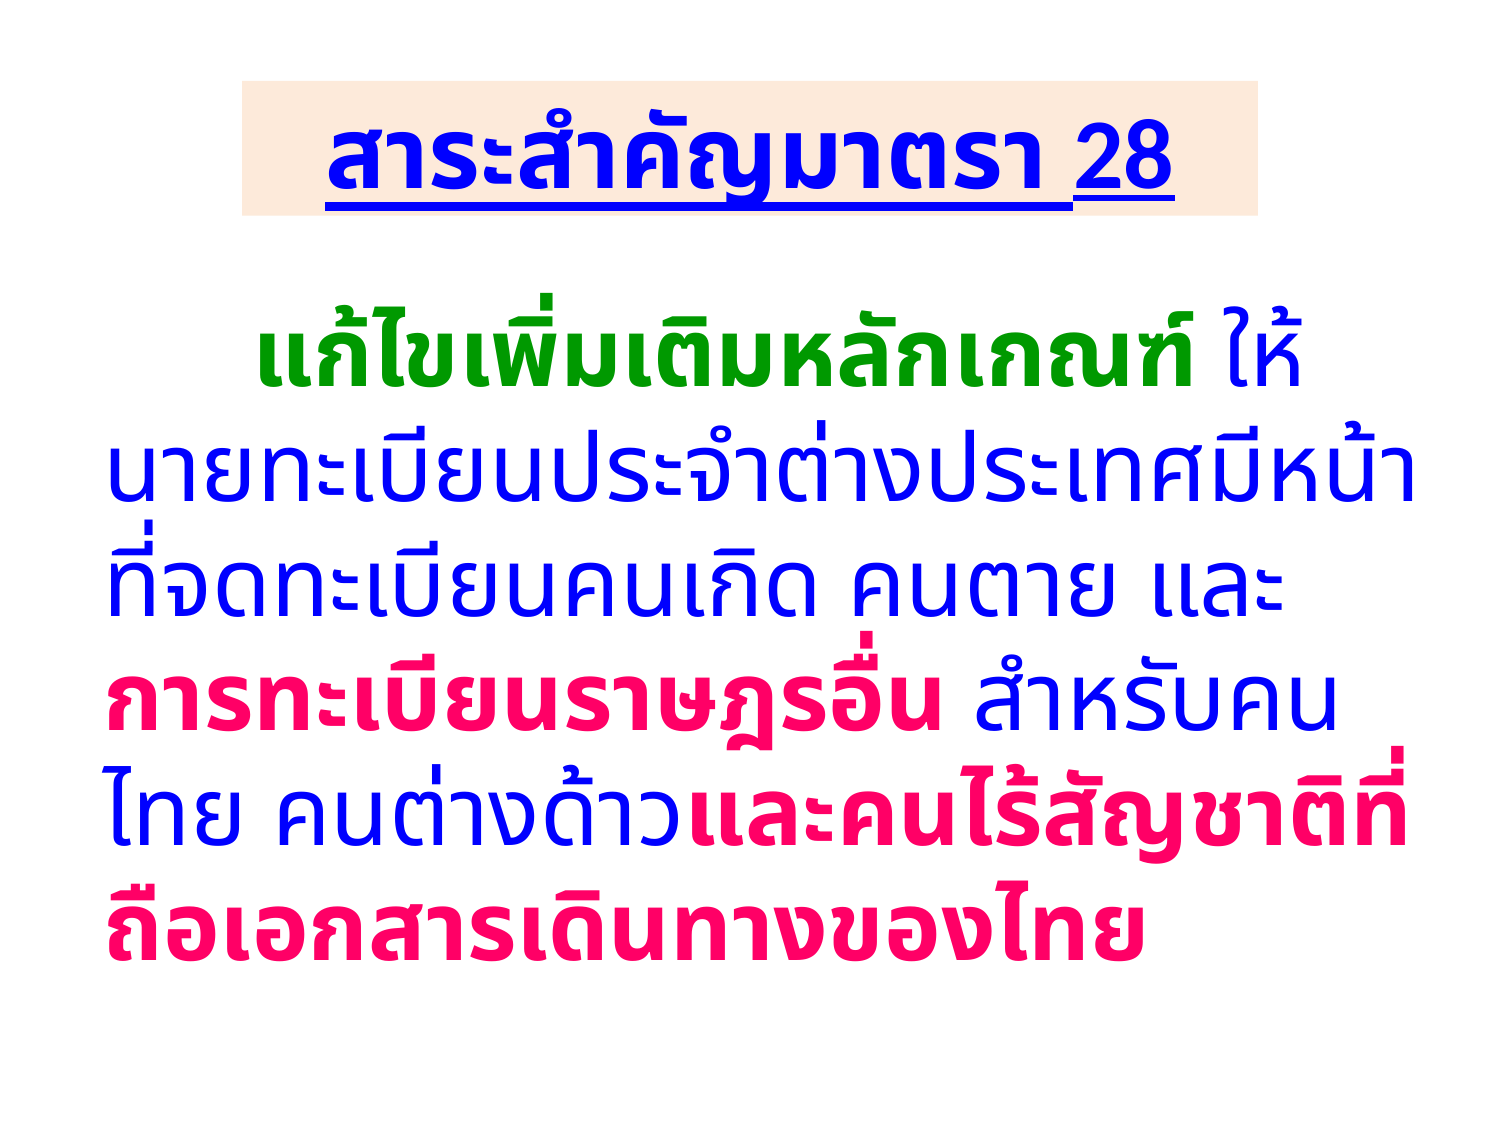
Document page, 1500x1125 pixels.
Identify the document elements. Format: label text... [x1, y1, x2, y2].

text_box สาระสำคัญมาตรา 28 [242, 80, 1258, 216]
title แก้ไขเพิ่มเติมหลักเกณฑ์ ให้นายทะเบียนประจำต่างประเทศมีหน้าที่จดทะเบียนคนเกิด คนตาย และการทะเบียนราษฎรอื่น สำหรับคนไทย คนต่างด้าวและคนไร้สัญชาติที่ถือเอกสารเดินทางของไทย [88, 226, 1436, 1045]
